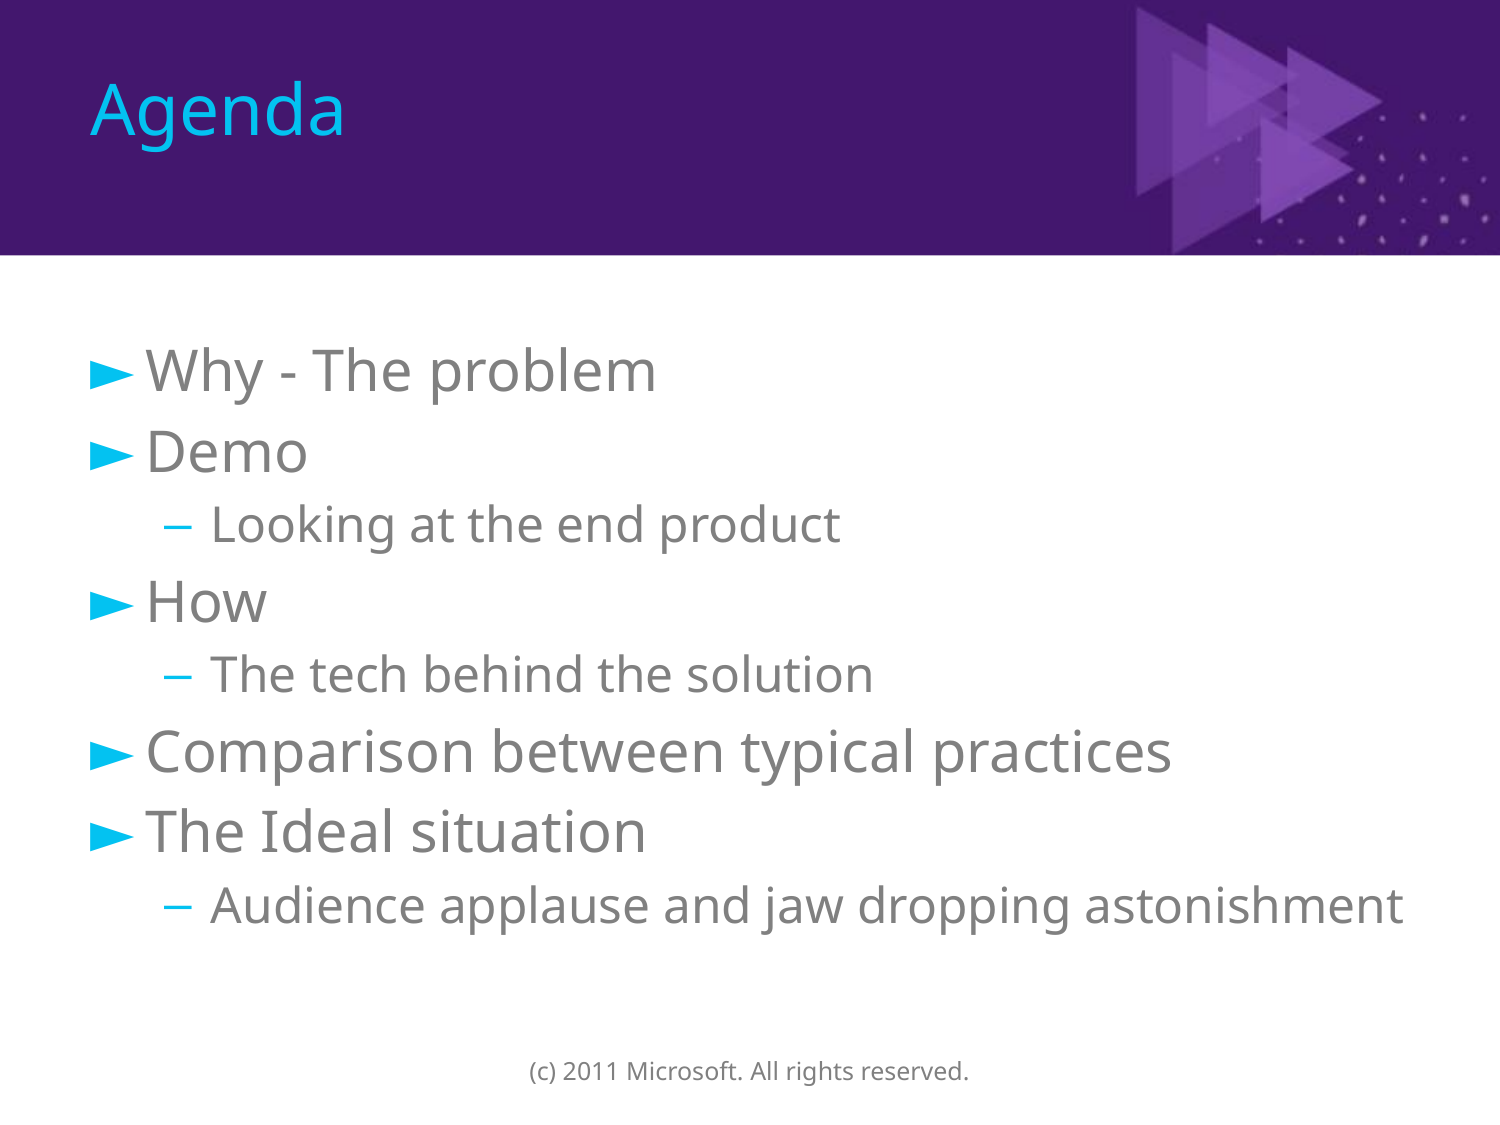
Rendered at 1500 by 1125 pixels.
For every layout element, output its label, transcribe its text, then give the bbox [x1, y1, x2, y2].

picture [0, 0, 1500, 255]
footer (c) 2011 Microsoft. All rights reserved. [512, 1042, 988, 1103]
title Agenda [75, 56, 1425, 244]
list Why - The problem Demo Looking at the end product How The tech behind the solution Comparison between typical practices The Ideal situation Audience applause and jaw dropping astonishment [75, 326, 1425, 1005]
